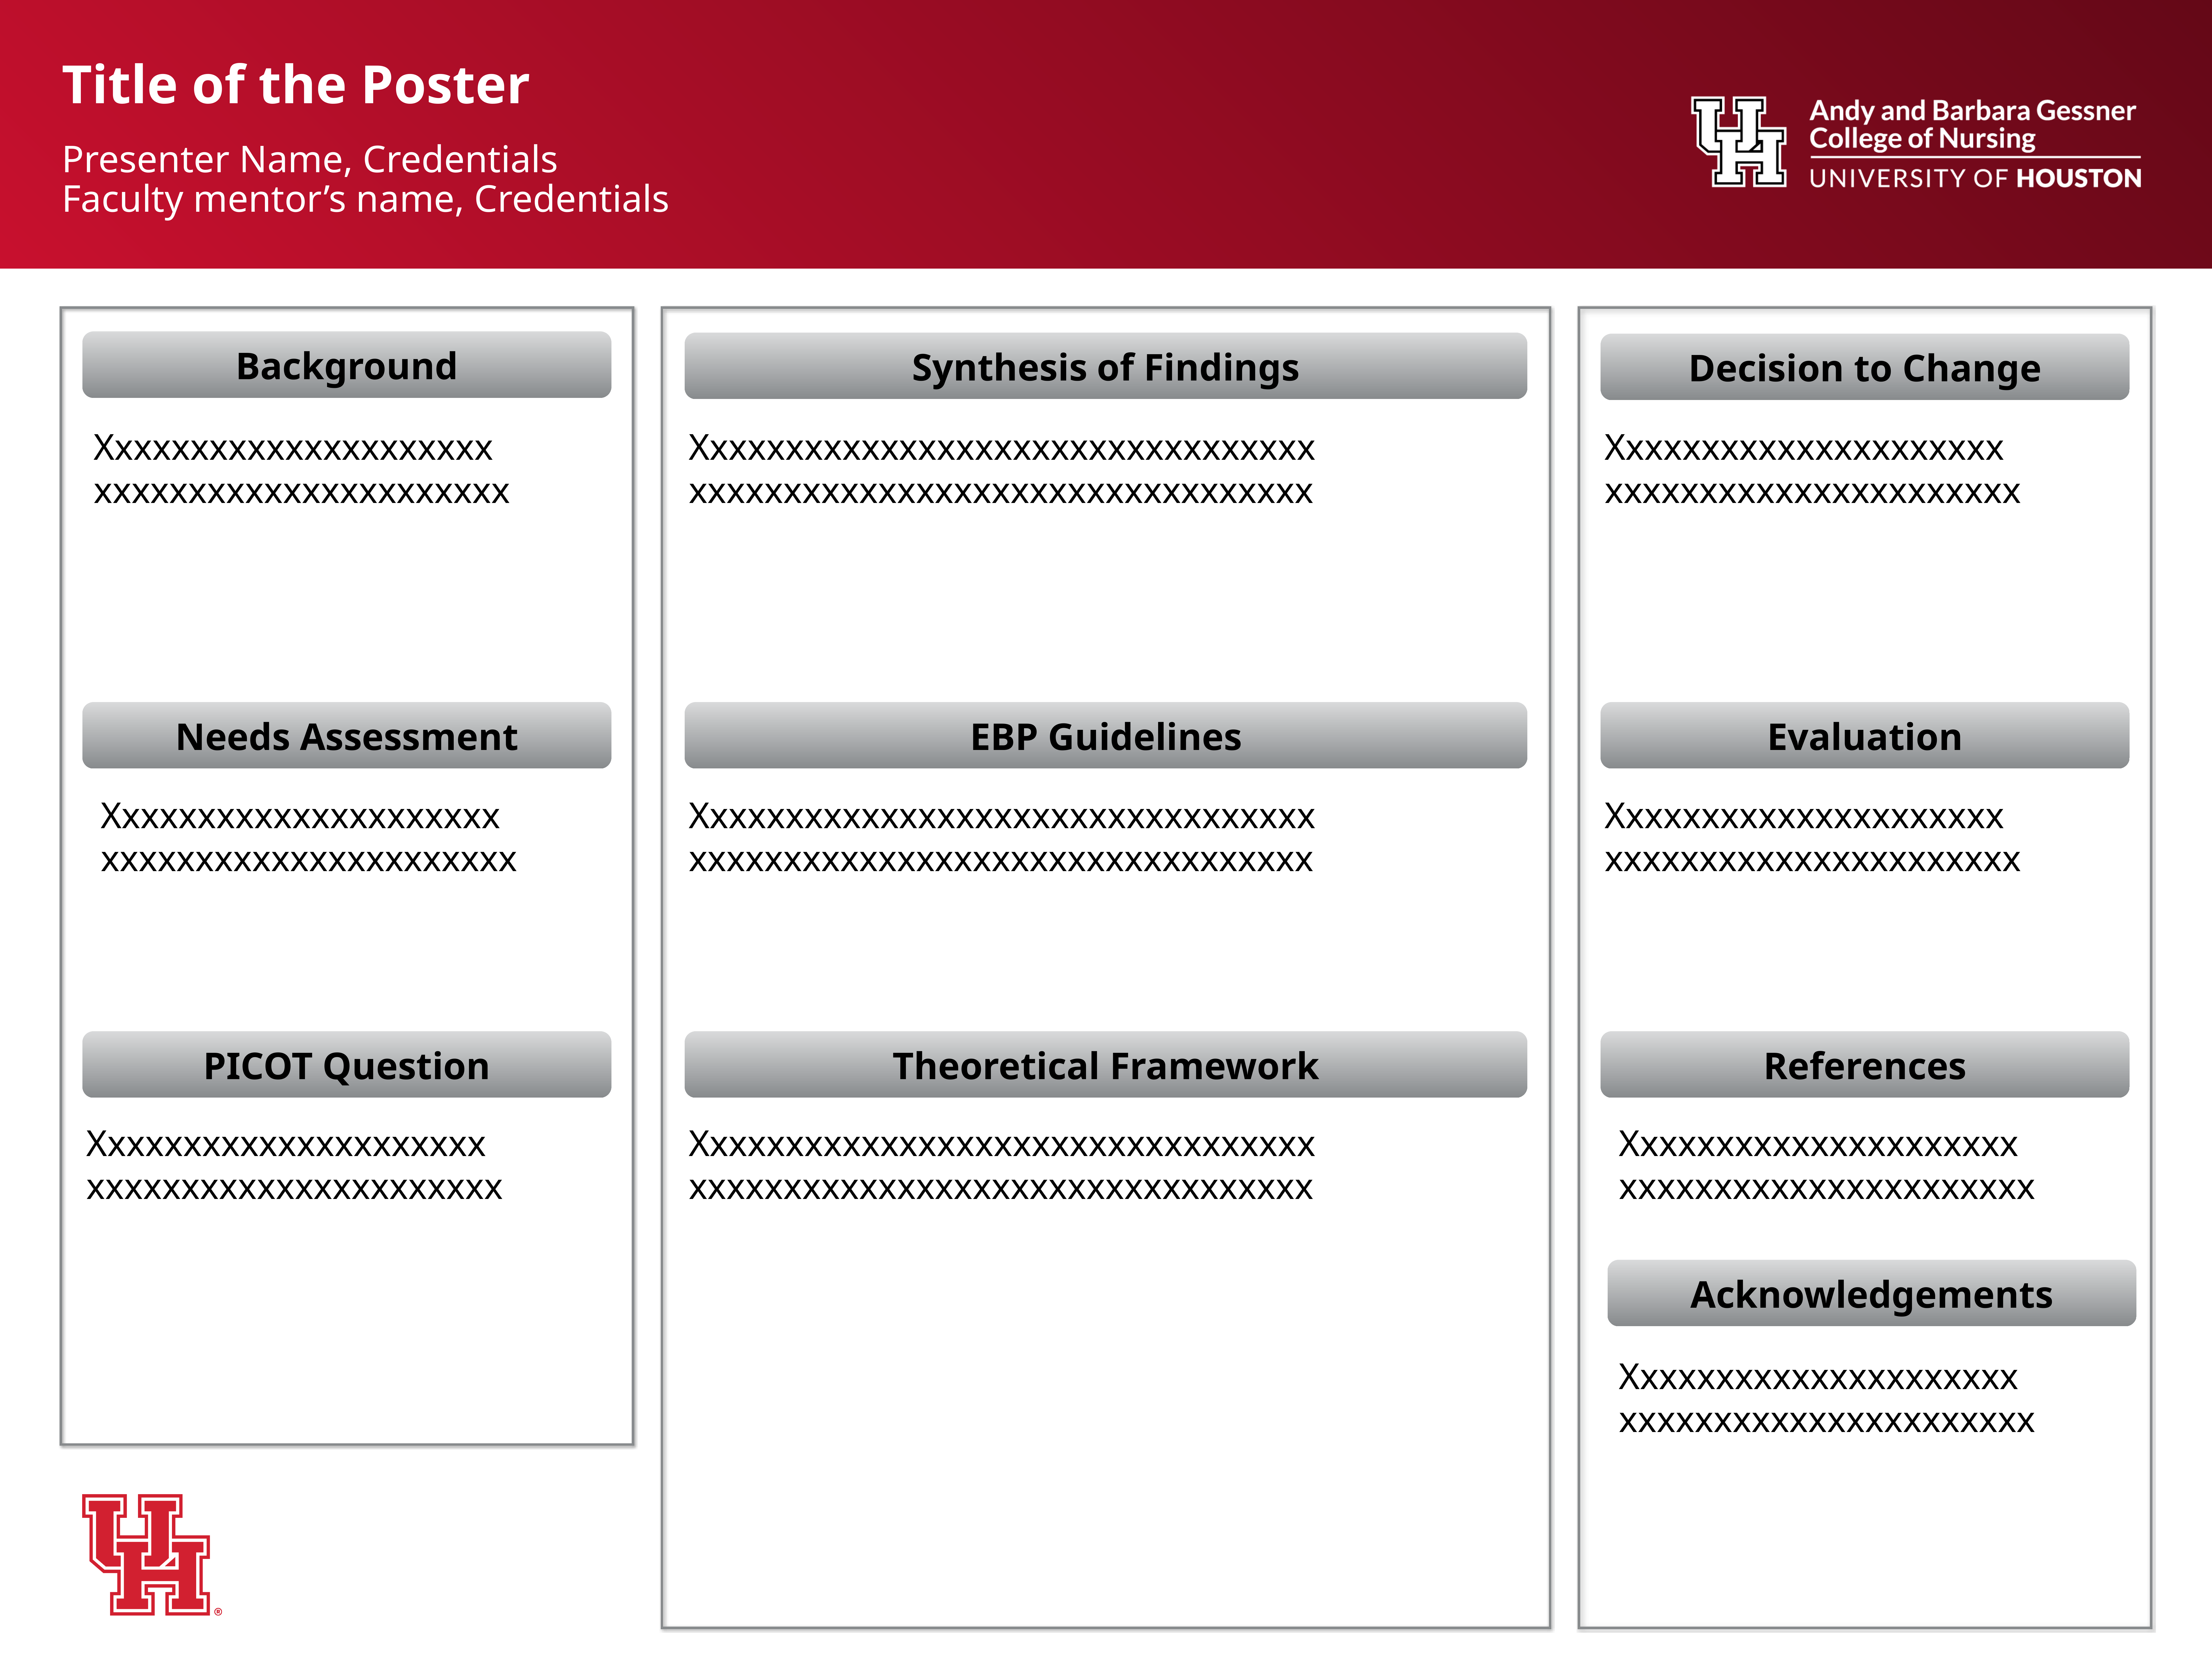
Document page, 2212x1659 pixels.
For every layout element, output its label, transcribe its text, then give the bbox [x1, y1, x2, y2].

text_box Xxxxxxxxxxxxxxxxxxxxx xxxxxxxxxxxxxxxxxxxxxx [97, 791, 611, 881]
text_box Evaluation [1600, 702, 2130, 769]
text_box Decision to Change [1600, 333, 2130, 400]
text_box Acknowledgements [1607, 1260, 2137, 1326]
text_box EBP Guidelines [684, 702, 1528, 769]
text_box References [1600, 1031, 2130, 1098]
text_box Synthesis of Findings [684, 332, 1528, 399]
text_box Xxxxxxxxxxxxxxxxxxxxx xxxxxxxxxxxxxxxxxxxxxx [1601, 422, 2115, 512]
text_box Xxxxxxxxxxxxxxxxxxxxxxxxxxxxxxxxx xxxxxxxxxxxxxxxxxxxxxxxxxxxxxxxxx [685, 1118, 1527, 1208]
title Title of the Poster [58, 13, 733, 117]
text_box Needs Assessment [82, 702, 612, 769]
text_box Theoretical Framework [684, 1031, 1528, 1098]
text_box Xxxxxxxxxxxxxxxxxxxxxxxxxxxxxxxxx xxxxxxxxxxxxxxxxxxxxxxxxxxxxxxxxx [685, 791, 1527, 881]
text_box [61, 307, 633, 1445]
subtitle Presenter Name, Credentials Faculty mentor’s name, Credentials [58, 138, 835, 242]
text_box Xxxxxxxxxxxxxxxxxxxxx xxxxxxxxxxxxxxxxxxxxxx [90, 422, 604, 512]
text_box Xxxxxxxxxxxxxxxxxxxxx xxxxxxxxxxxxxxxxxxxxxx [1615, 1118, 2130, 1208]
picture [82, 1494, 222, 1616]
picture [1683, 74, 2189, 211]
text_box PICOT Question [82, 1031, 612, 1098]
text_box Xxxxxxxxxxxxxxxxxxxxx xxxxxxxxxxxxxxxxxxxxxx [1615, 1351, 2130, 1441]
text_box [661, 307, 1550, 1628]
text_box Xxxxxxxxxxxxxxxxxxxxx xxxxxxxxxxxxxxxxxxxxxx [82, 1118, 597, 1208]
text_box Background [82, 331, 612, 398]
text_box [1579, 307, 2151, 1628]
text_box Xxxxxxxxxxxxxxxxxxxxx xxxxxxxxxxxxxxxxxxxxxx [1601, 791, 2115, 881]
